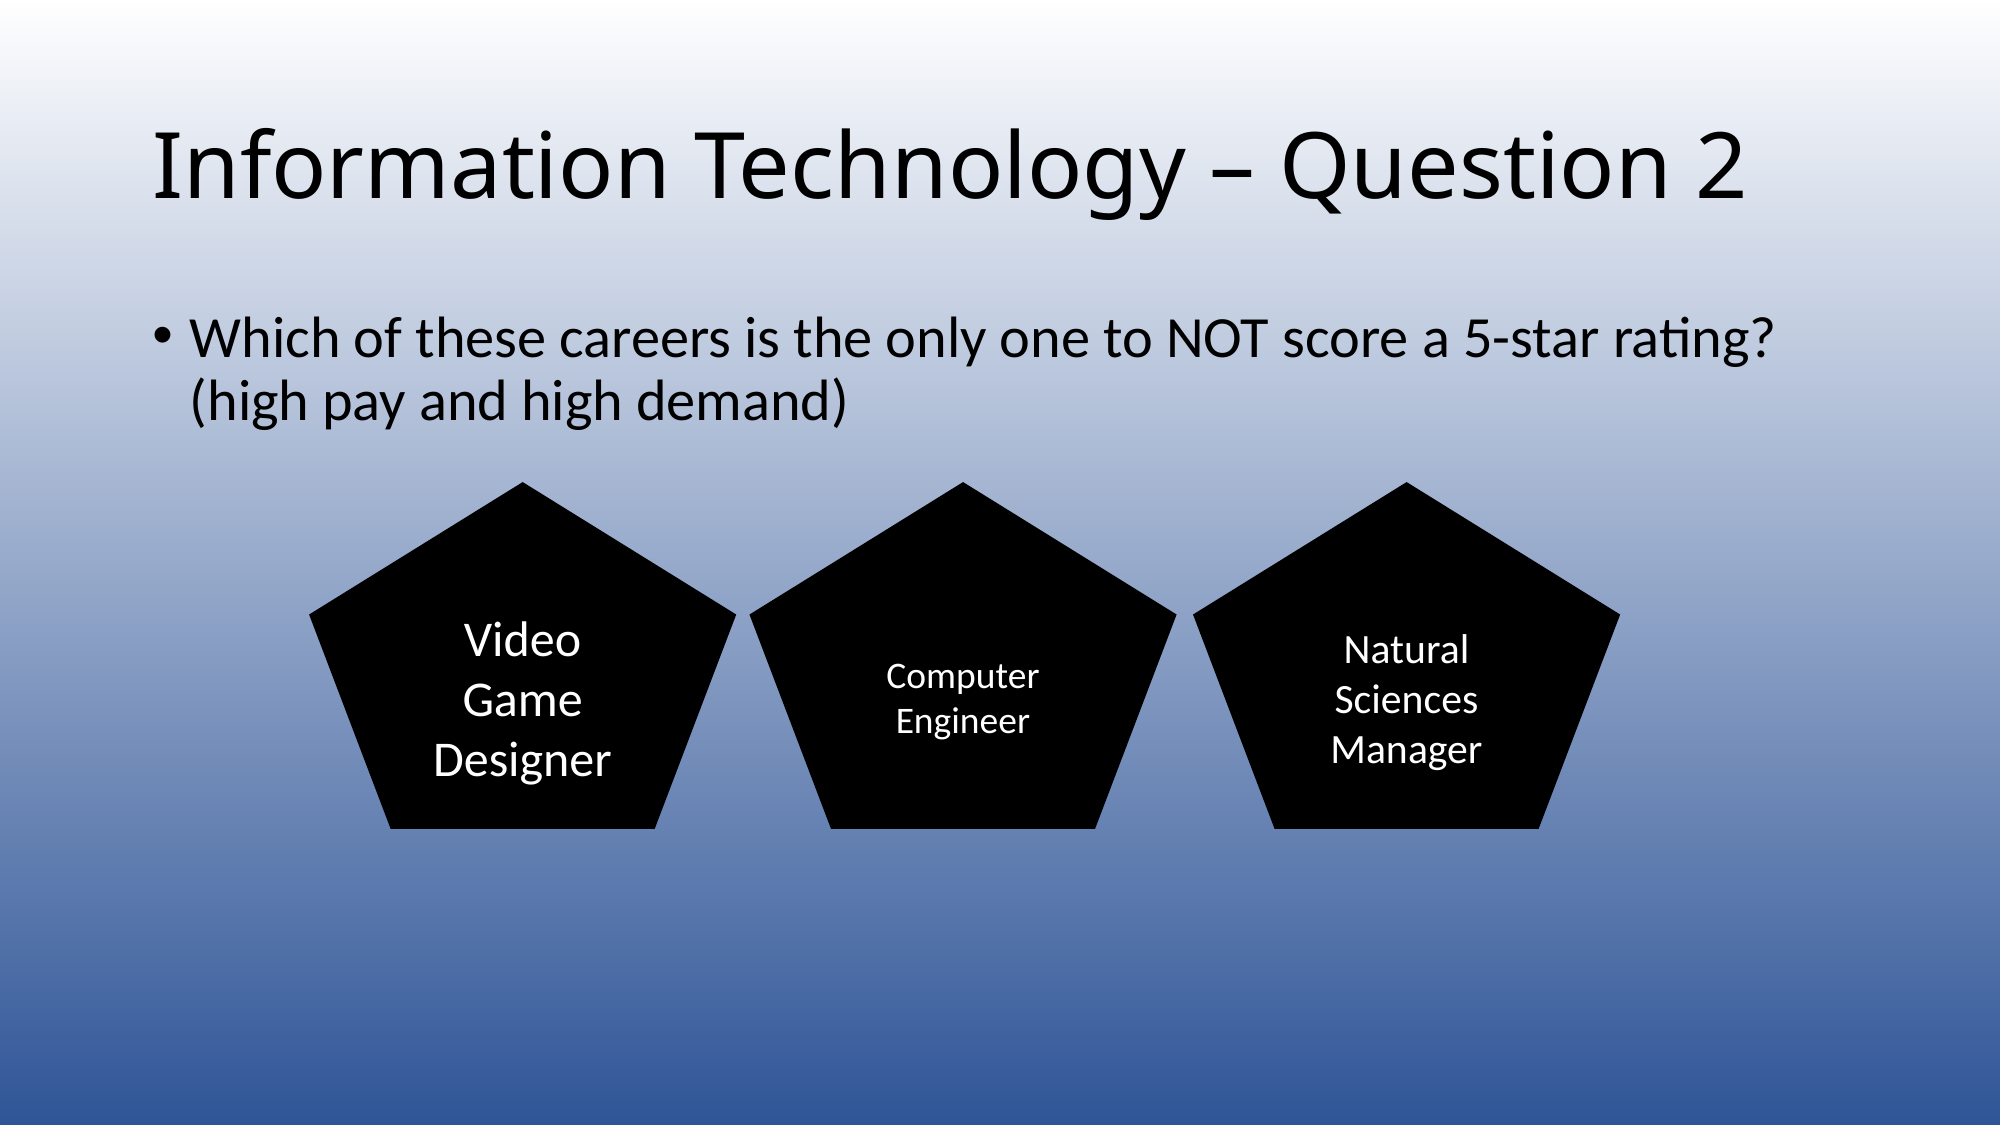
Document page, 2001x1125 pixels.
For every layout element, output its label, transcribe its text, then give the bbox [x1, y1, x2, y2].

title Information Technology – Question 2 [137, 59, 1863, 278]
list Which of these careers is the only one to NOT score a 5-star rating? (high pay and high demand) [137, 299, 1863, 1014]
text_box Computer Engineer [748, 480, 1178, 830]
text_box Natural Sciences Manager [1191, 480, 1622, 830]
text_box Video Game Designer [307, 480, 738, 830]
